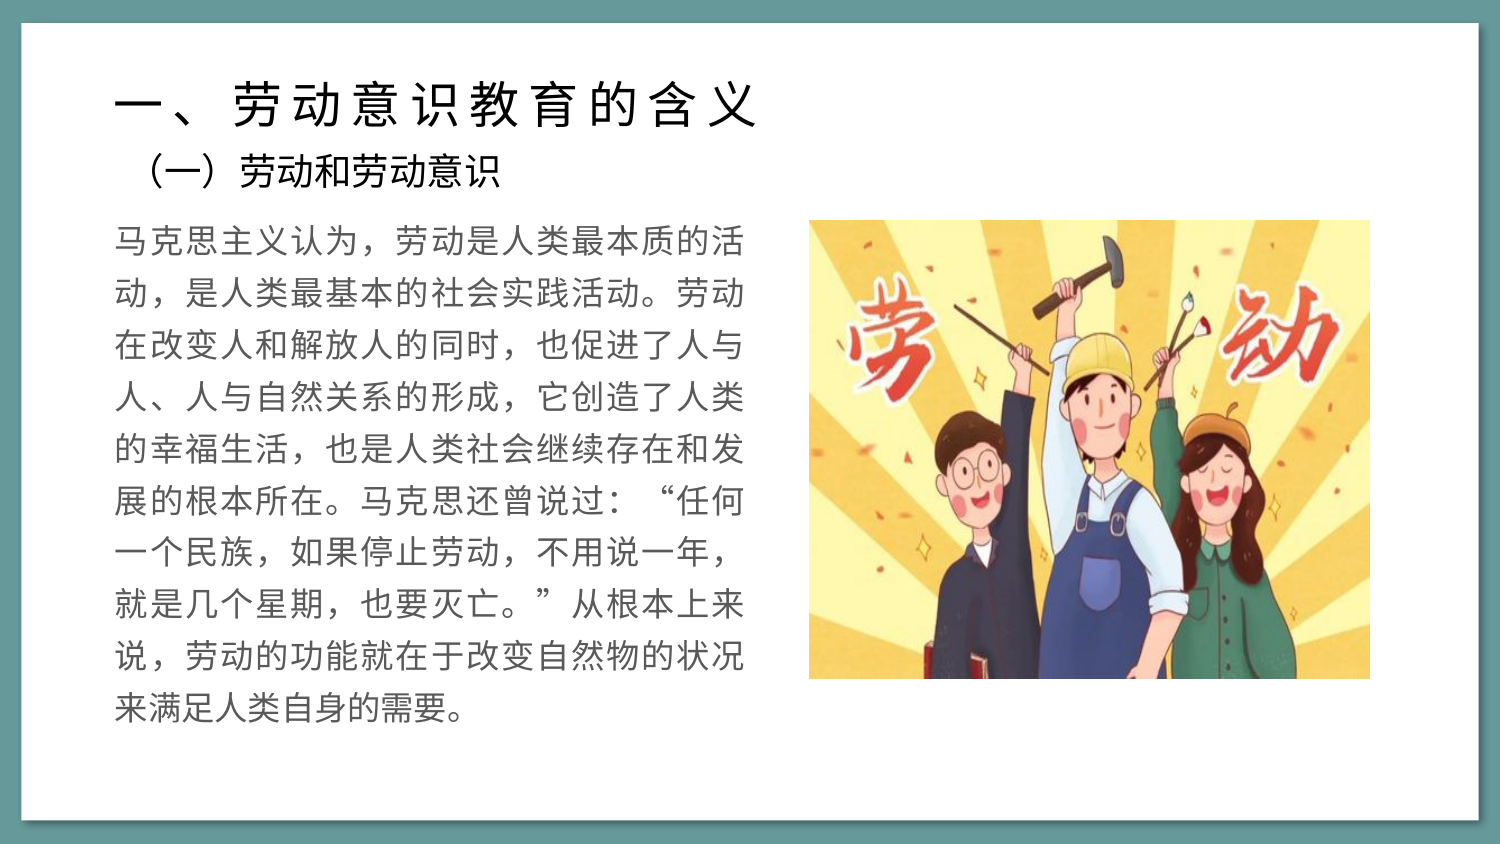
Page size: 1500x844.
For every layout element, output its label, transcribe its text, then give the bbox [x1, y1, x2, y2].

picture [808, 220, 1371, 679]
text_box 马克思主义认为，劳动是人类最本质的活动，是人类最基本的社会实践活动。劳动在改变人和解放人的同时，也促进了人与人、人与自然关系的形成，它创造了人类的幸福生活，也是人类社会继续存在和发展的根本所在。马克思还曾说过：“任何一个民族，如果停止劳动，不用说一年，就是几个星期，也要灭亡。”从根本上来说，劳动的功能就在于改变自然物的状况来满足人类自身的需要。 [100, 201, 761, 735]
text_box （一）劳动和劳动意识 [112, 140, 517, 201]
text_box 一、劳动意识教育的含义 [100, 67, 800, 141]
